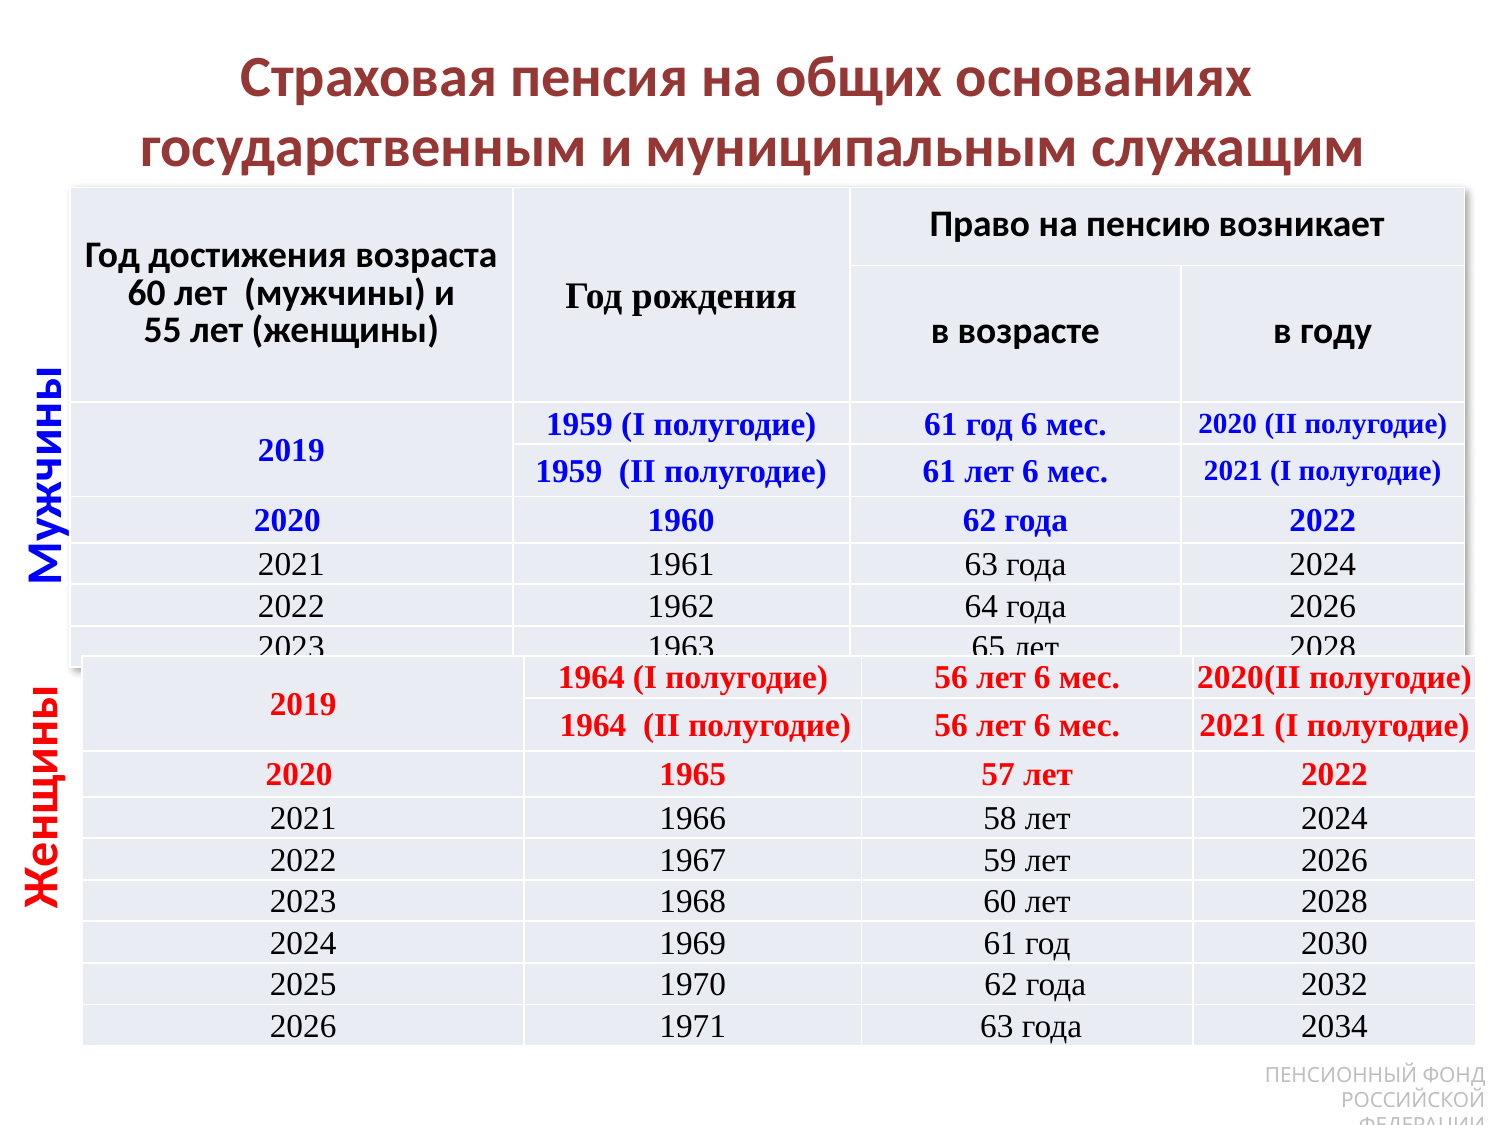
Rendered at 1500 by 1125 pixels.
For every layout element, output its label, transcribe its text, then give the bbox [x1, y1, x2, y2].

table_cell 2022 [71, 585, 512, 625]
table_cell 2020 [83, 752, 523, 796]
table_cell 60 лет [862, 881, 1192, 920]
table_cell 2022 [83, 839, 523, 879]
table_cell 57 лет [862, 752, 1192, 796]
table_cell 1971 [525, 1005, 861, 1045]
table_cell 2026 [1182, 585, 1464, 625]
table_cell 1960 [514, 497, 849, 542]
table_cell 2028 [1194, 881, 1475, 920]
table_cell 1964 (II полугодие) [525, 699, 861, 750]
table_header Год рождения [514, 188, 849, 401]
table_cell 65 лет [851, 627, 1180, 655]
table_cell 1967 [525, 839, 861, 879]
table_cell 2023 [83, 881, 523, 920]
table_cell 2021 (I полугодие) [1194, 699, 1475, 750]
text_box Страховая пенсия на общих основаниях государственным и муниципальным служащим [2, 30, 1500, 186]
table_cell 62 года [851, 497, 1180, 542]
table_header Право на пенсию возникает [851, 188, 1464, 265]
table_cell 61 год 6 мес. [851, 403, 1180, 443]
table_cell 63 года [862, 1005, 1192, 1045]
table_header 2019 [83, 657, 523, 750]
table_cell 61 год [862, 922, 1192, 962]
table_cell 61 лет 6 мес. [851, 445, 1180, 496]
table_cell 64 года [851, 585, 1180, 625]
table_cell 1966 [525, 798, 861, 837]
table_cell 58 лет [862, 798, 1192, 837]
table_cell в году [1182, 266, 1464, 401]
table_cell 1963 [514, 627, 849, 655]
table_cell 59 лет [862, 839, 1192, 879]
table_cell 1962 [514, 585, 849, 625]
table_cell 2026 [83, 1005, 523, 1045]
table_cell 2022 [1194, 752, 1475, 796]
table_cell 2020 (II полугодие) [1182, 403, 1464, 443]
table_cell 1959 (I полугодие) [514, 403, 849, 443]
table_header Год достижения возраста 60 лет (мужчины) и 55 лет (женщины) [71, 188, 512, 401]
table_cell 2028 [1182, 627, 1464, 655]
table_cell 2024 [83, 922, 523, 962]
table_cell 1965 [525, 752, 861, 796]
table_cell 1961 [514, 544, 849, 583]
table_cell 1970 [525, 964, 861, 1004]
table_cell 2032 [1194, 964, 1475, 1004]
table_cell 2024 [1194, 798, 1475, 837]
table_header 1964 (I полугодие) [525, 657, 861, 697]
text_box Женщины [0, 669, 75, 923]
table_cell 2019 [71, 403, 512, 496]
table_cell 2021 [71, 544, 512, 583]
table_cell 1959 (II полугодие) [514, 445, 849, 496]
table_header 56 лет 6 мес. [862, 657, 1192, 697]
table_cell 2034 [1194, 1005, 1475, 1045]
text_box Мужчины [3, 351, 67, 601]
table_cell 2023 [71, 627, 512, 666]
table_cell 62 года [862, 964, 1192, 1004]
table_cell 2030 [1194, 922, 1475, 962]
table_cell 2025 [83, 964, 523, 1004]
table_cell 2026 [1194, 839, 1475, 879]
table_cell 1968 [525, 881, 861, 920]
table_cell 56 лет 6 мес. [862, 699, 1192, 750]
table_cell 2022 [1182, 497, 1464, 542]
table_cell 63 года [851, 544, 1180, 583]
table_cell в возрасте [851, 266, 1180, 401]
table_cell 1969 [525, 922, 861, 962]
table_header 2020(II полугодие) [1194, 657, 1475, 697]
table_cell 2021 [83, 798, 523, 837]
table_cell 2021 (I полугодие) [1182, 445, 1464, 496]
table_cell 2024 [1182, 544, 1464, 583]
table_cell 2020 [71, 497, 512, 542]
